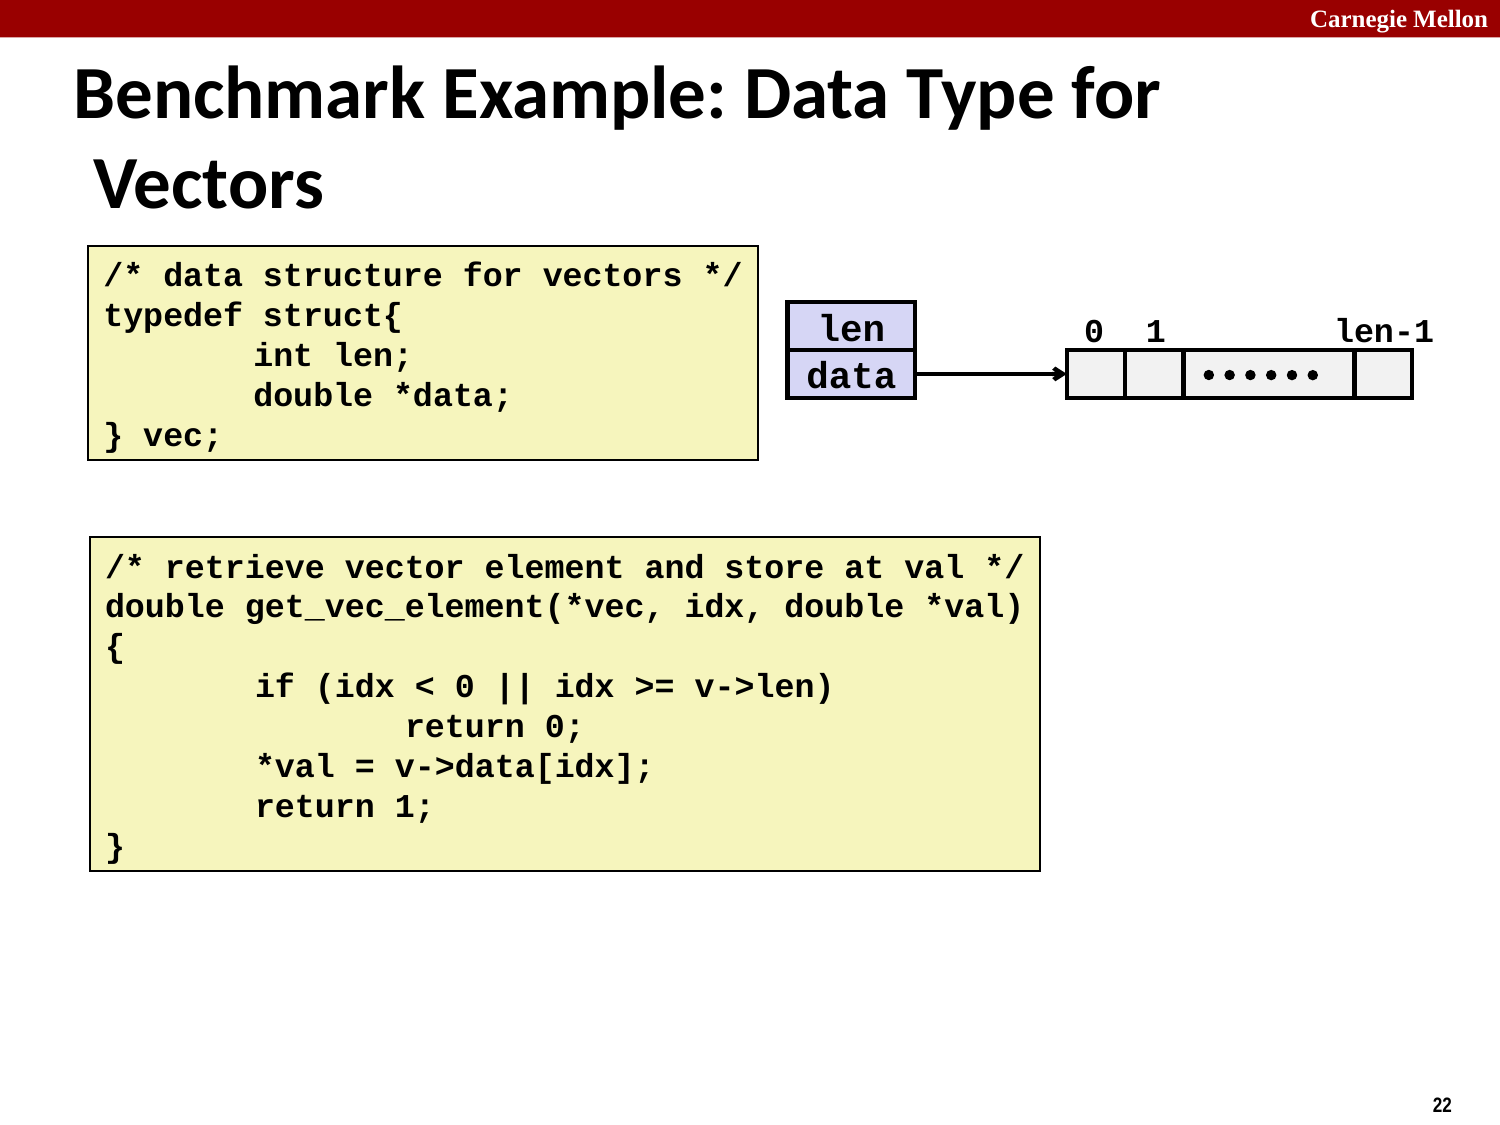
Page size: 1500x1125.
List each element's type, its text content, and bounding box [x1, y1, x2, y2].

text_box 1 [1130, 301, 1181, 356]
text_box [1124, 350, 1183, 398]
text_box len-1 [1319, 301, 1450, 356]
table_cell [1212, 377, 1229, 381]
text_box /* data structure for vectors */ typedef struct{ int len; double *data; } vec; [88, 245, 759, 460]
text_box [1355, 356, 1413, 398]
text_box 0 [1069, 301, 1119, 356]
text_box len [787, 302, 915, 350]
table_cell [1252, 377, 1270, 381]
text_box data [787, 350, 915, 398]
text_box [1183, 350, 1355, 398]
text_box /* retrieve vector element and store at val */ double get_vec_element(*vec, idx, double *val) { if (idx < 0 || idx >= v->len) return 0; *val = v->data[idx]; return 1; } [90, 537, 1041, 872]
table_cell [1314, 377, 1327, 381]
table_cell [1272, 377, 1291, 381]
text_box [1066, 350, 1124, 398]
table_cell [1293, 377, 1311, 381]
title Benchmark Example: Data Type for Vectors [58, 71, 1305, 197]
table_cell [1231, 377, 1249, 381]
